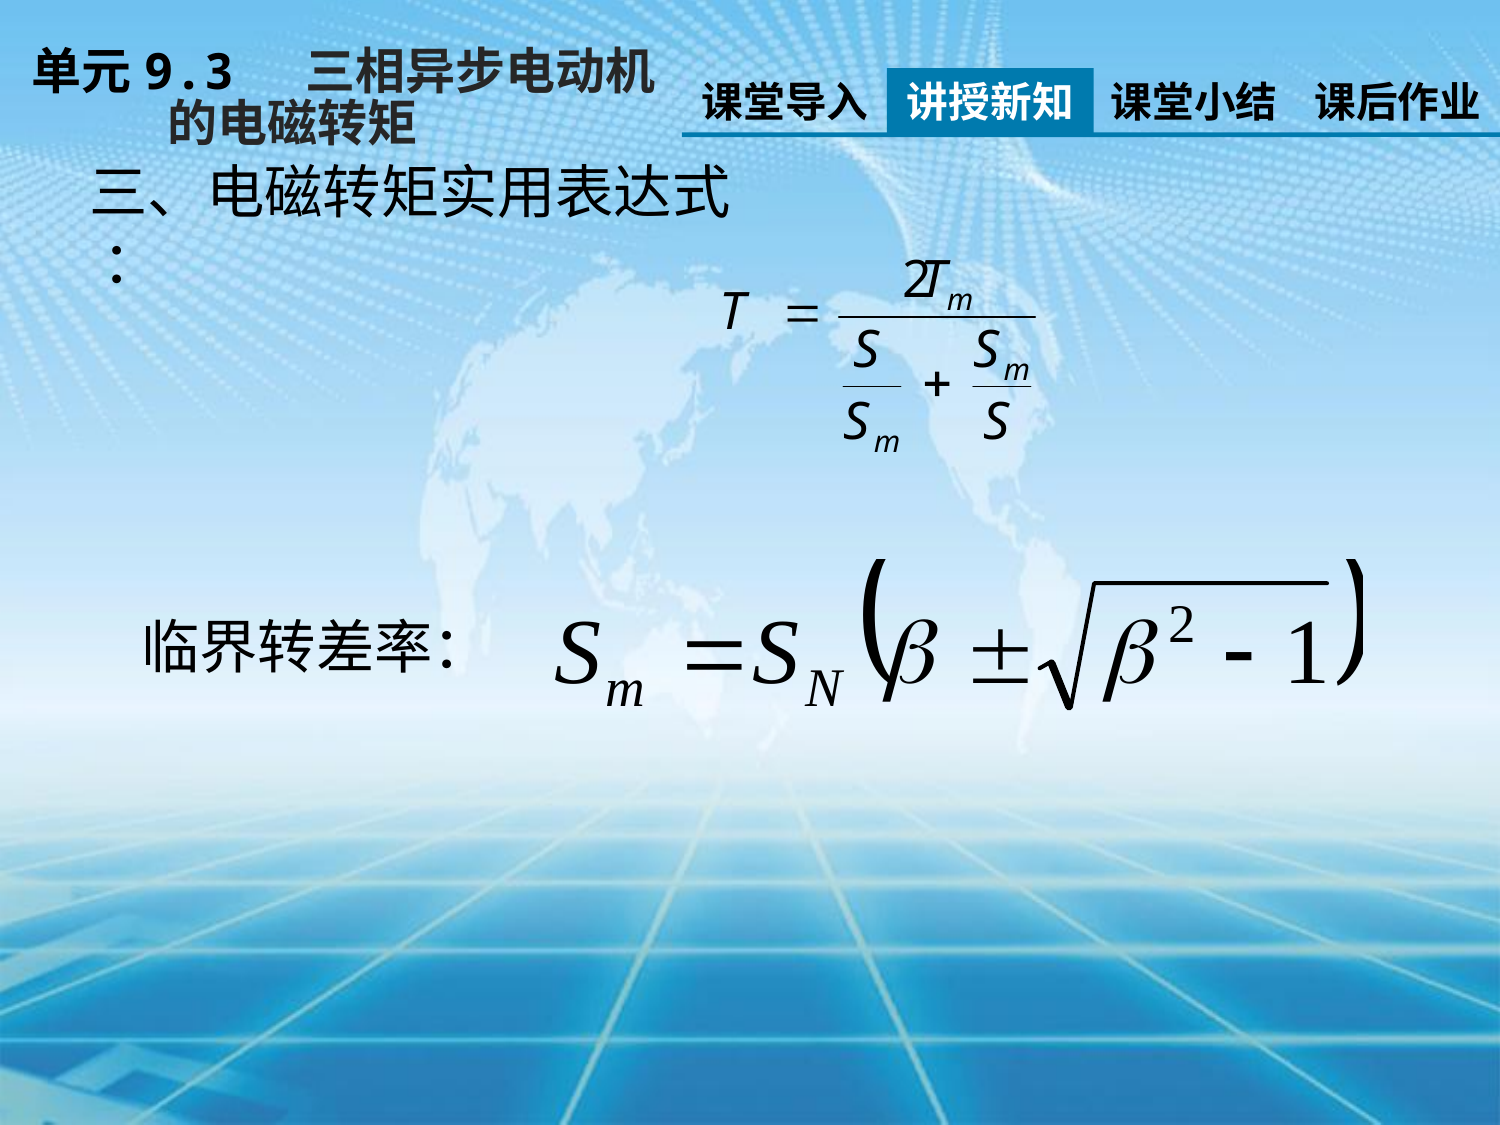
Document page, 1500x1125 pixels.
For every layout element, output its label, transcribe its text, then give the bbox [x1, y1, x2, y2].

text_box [539, 559, 1363, 731]
text_box 临界转差率： [126, 602, 519, 688]
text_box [719, 243, 1048, 464]
picture [0, 0, 1500, 1125]
text_box 三、电磁转矩实用表达式 ： [74, 160, 776, 303]
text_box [16, 39, 1500, 160]
